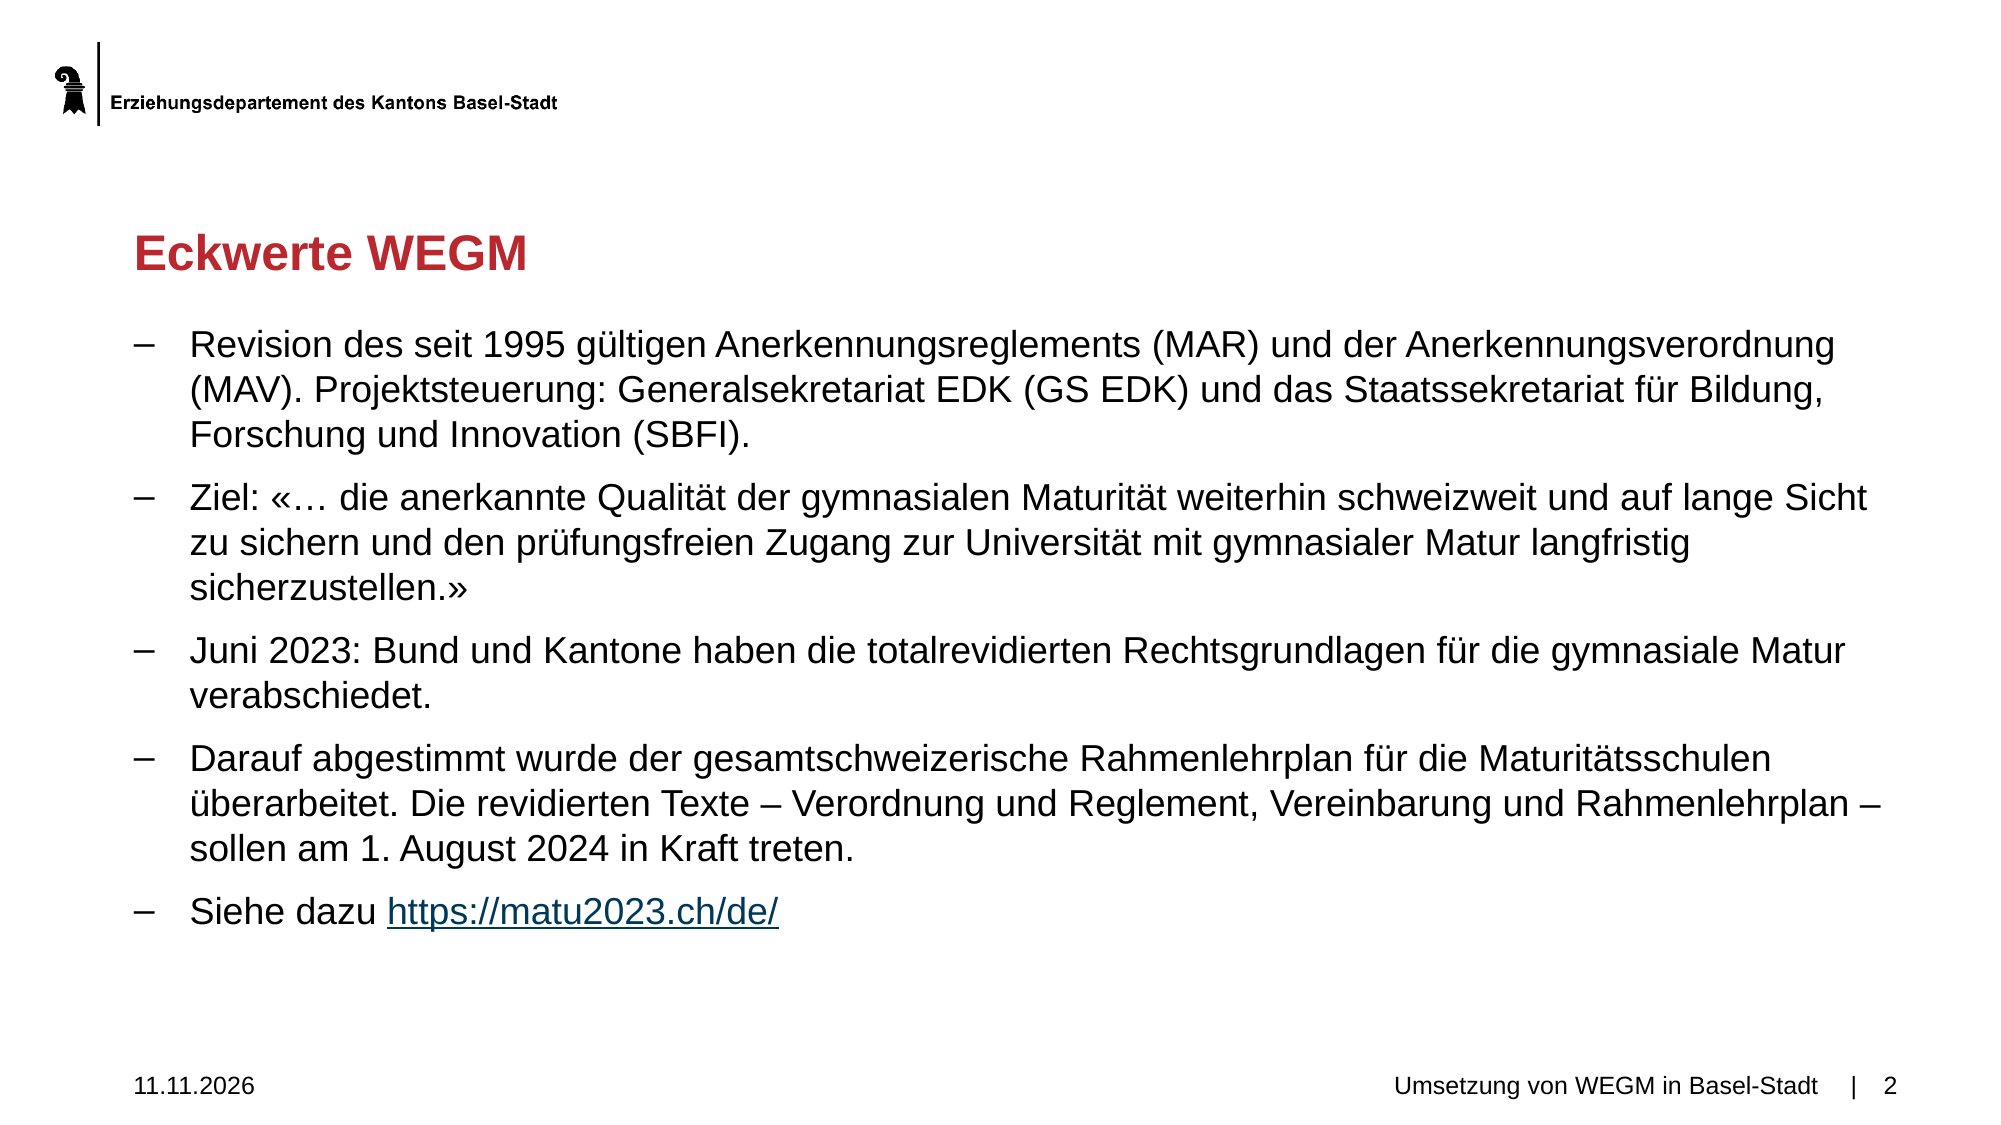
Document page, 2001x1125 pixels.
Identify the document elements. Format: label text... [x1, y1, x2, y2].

slide_number | 2 [1850, 1064, 2000, 1125]
title Eckwerte WEGM [133, 219, 1914, 281]
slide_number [133, 1064, 567, 1125]
footer Umsetzung von WEGM in Basel-Stadt [598, 1064, 1820, 1125]
picture [54, 42, 557, 126]
list Revision des seit 1995 gültigen Anerkennungsreglements (MAR) und der Anerkennungsverordnung (MAV). Projektsteuerung: Generalsekretariat EDK (GS EDK) und das Staatssekretariat für Bildung, Forschung und Innovation (SBFI). Ziel: «… die anerkannte Qualität der gymnasialen Maturität weiterhin schweizweit und auf lange Sicht zu sichern und den prüfungsfreien Zugang zur Universität mit gymnasialer Matur langfristig sicherzustellen.» Juni 2023: Bund und Kantone haben die totalrevidierten Rechtsgrundlagen für die gymnasiale Matur verabschiedet. Darauf abgestimmt wurde der gesamtschweizerische Rahmenlehrplan für die Maturitätsschulen überarbeitet. Die revidierten Texte – Verordnung und Reglement, Vereinbarung und Rahmenlehrplan – sollen am 1. August 2024 in Kraft treten. Siehe dazu https://matu2023.ch/de/ [133, 320, 1914, 1018]
